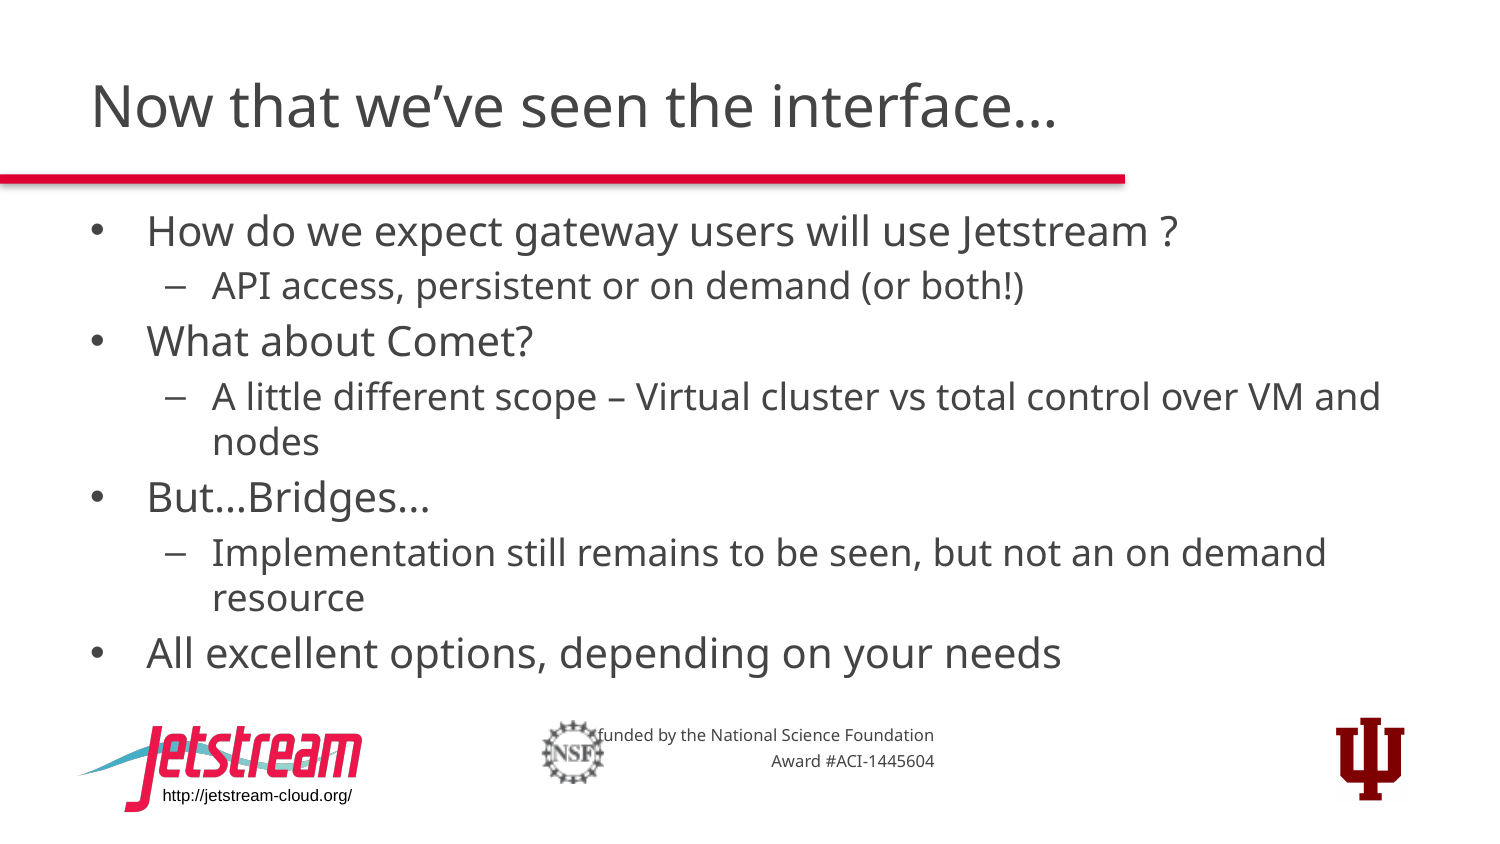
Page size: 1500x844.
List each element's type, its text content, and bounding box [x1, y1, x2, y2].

list How do we expect gateway users will use Jetstream ? API access, persistent or on demand (or both!) What about Comet? A little different scope – Virtual cluster vs total control over VM and nodes But…Bridges... Implementation still remains to be seen, but not an on demand resource All excellent options, depending on your needs [75, 196, 1425, 704]
title Now that we’ve seen the interface… [75, 33, 1425, 175]
picture [1335, 716, 1408, 804]
picture [75, 720, 364, 818]
